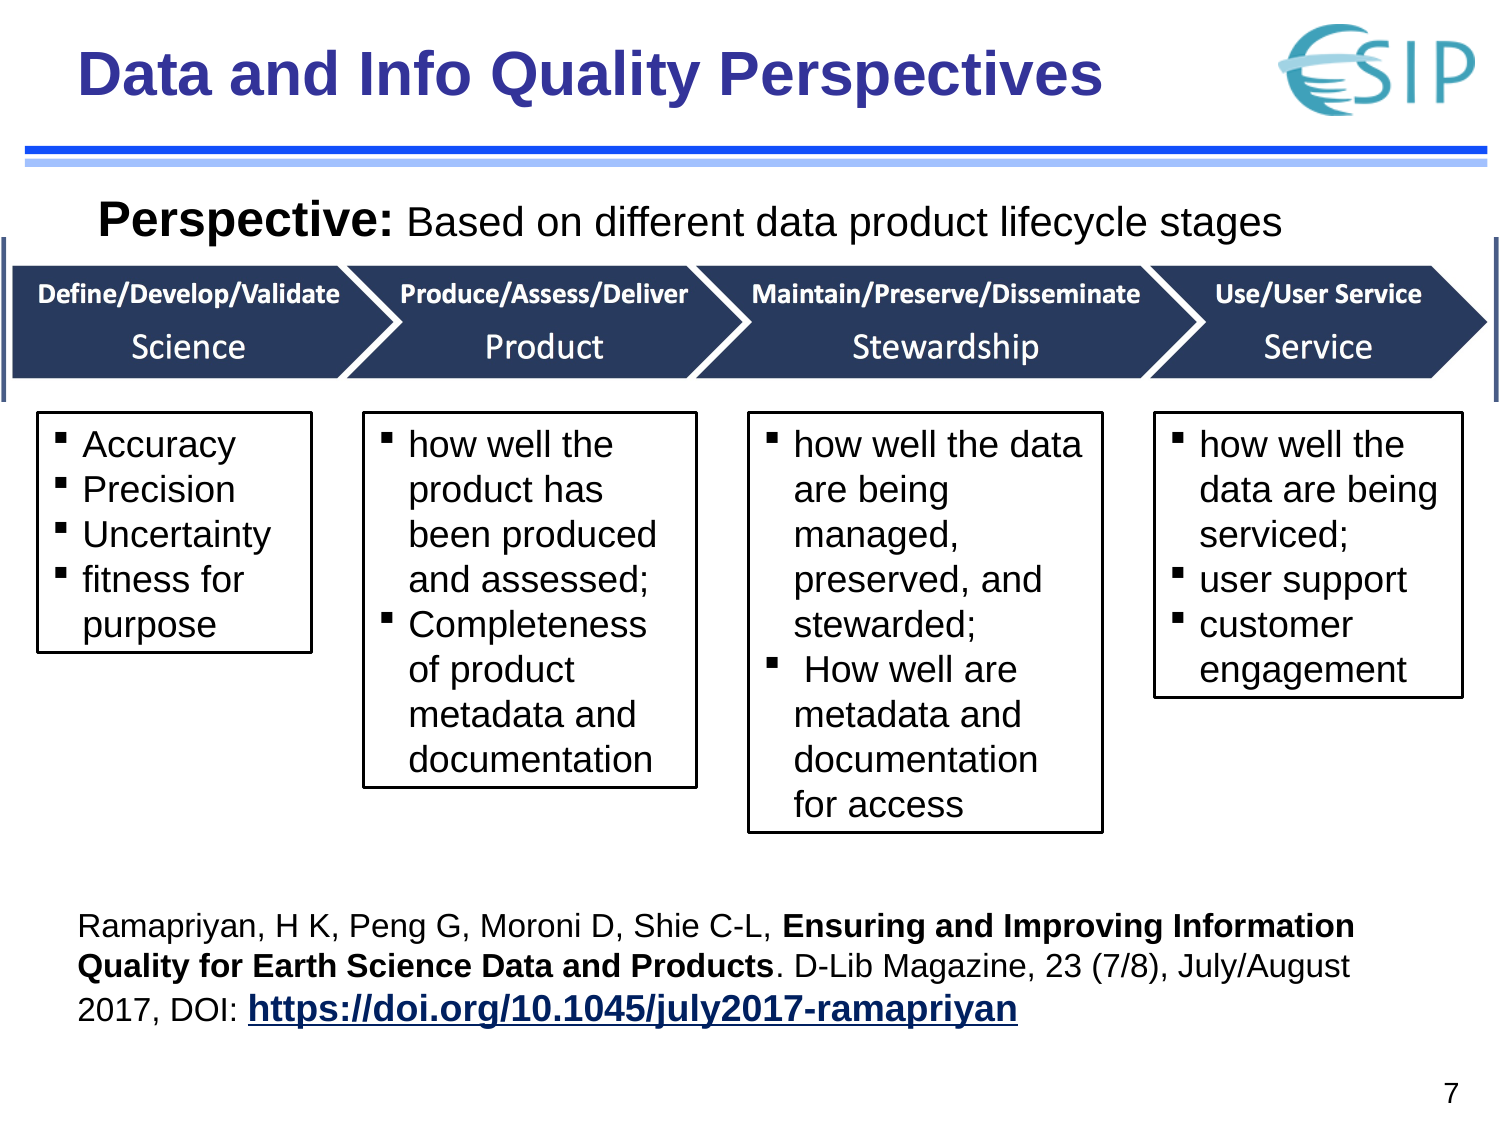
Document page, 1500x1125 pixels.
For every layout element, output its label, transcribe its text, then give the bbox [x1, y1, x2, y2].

text_box how well the data are being serviced; user support customer engagement [1154, 412, 1463, 698]
picture [1277, 24, 1475, 117]
picture [0, 237, 1500, 402]
title Data and Info Quality Perspectives [62, 5, 1348, 147]
list Ramapriyan, H K, Peng G, Moroni D, Shie C-L, Ensuring and Improving Information Quality for Earth Science Data and Products. D-Lib Magazine, 23 (7/8), July/August 2017, DOI: https://doi.org/10.1045/july2017-ramapriyan [62, 896, 1446, 1038]
text_box how well the data are being managed, preserved, and stewarded; How well are metadata and documentation for access [748, 412, 1103, 833]
text_box Accuracy Precision Uncertainty fitness for purpose [37, 412, 312, 653]
slide_number 7 [1161, 1066, 1475, 1125]
text_box how well the product has been produced and assessed; Completeness of product metadata and documentation [363, 412, 697, 788]
text_box Perspective: Based on different data product lifecycle stages [82, 178, 1425, 235]
